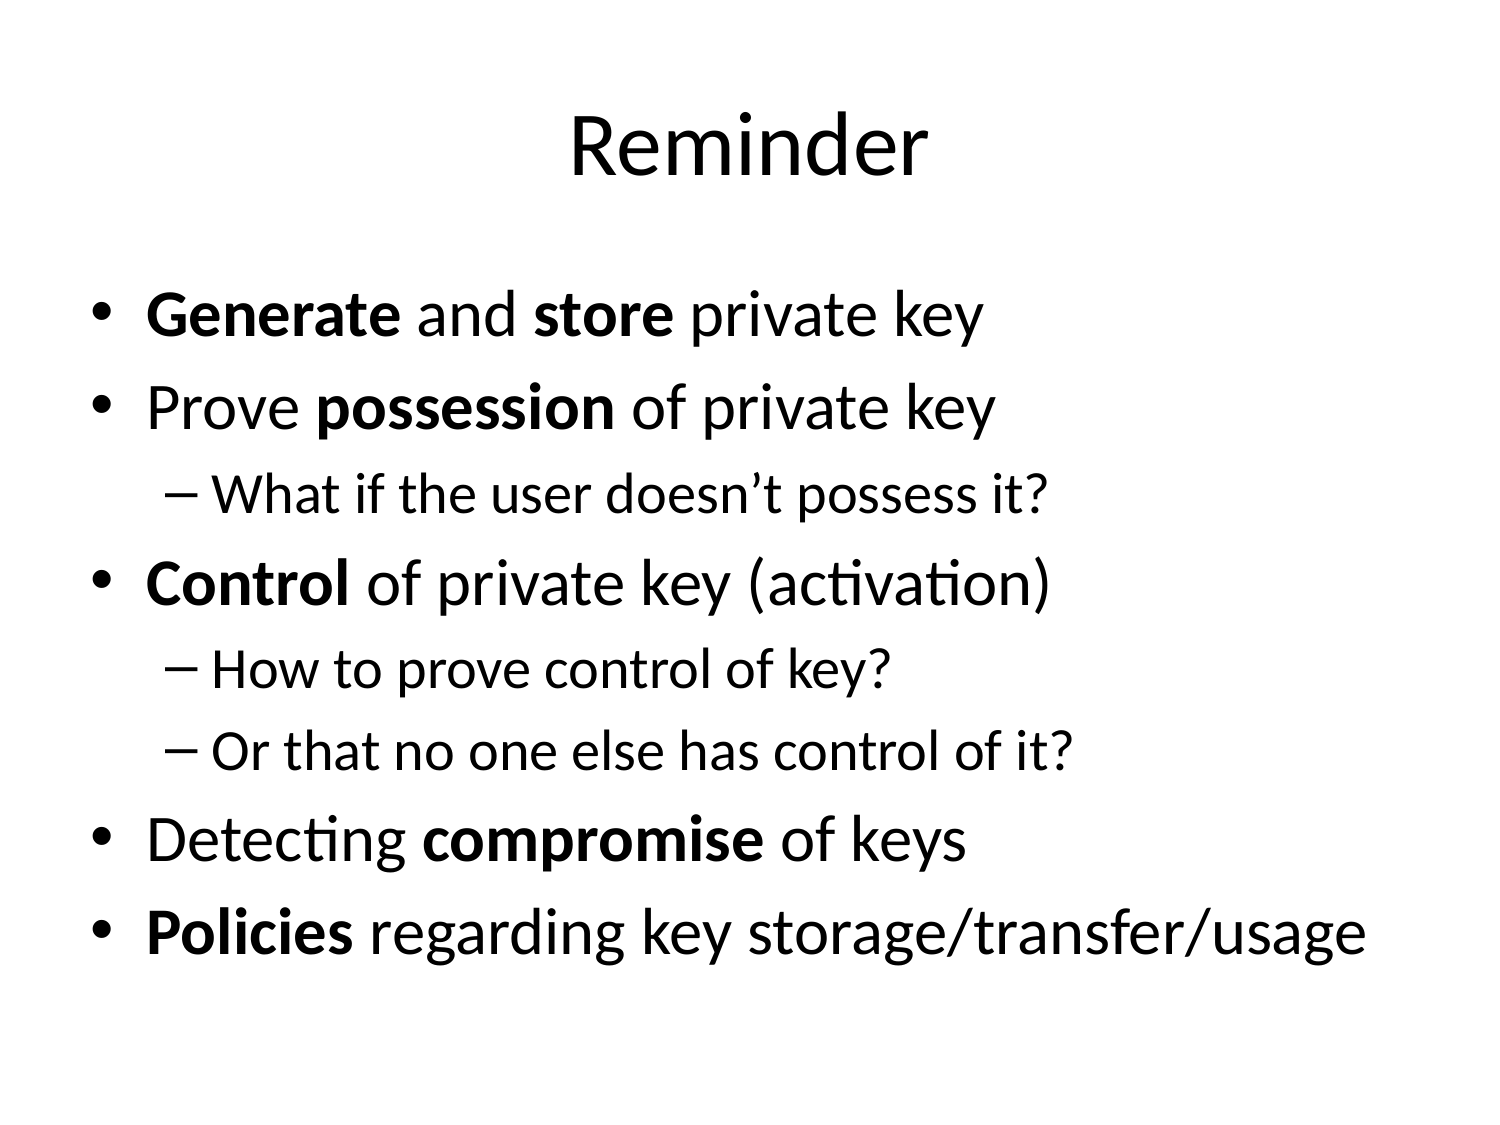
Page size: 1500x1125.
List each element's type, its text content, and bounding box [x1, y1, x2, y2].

title Reminder [75, 45, 1425, 233]
list Generate and store private key Prove possession of private key What if the user doesn’t possess it? Control of private key (activation) How to prove control of key? Or that no one else has control of it? Detecting compromise of keys Policies regarding key storage/transfer/usage [75, 262, 1425, 1005]
